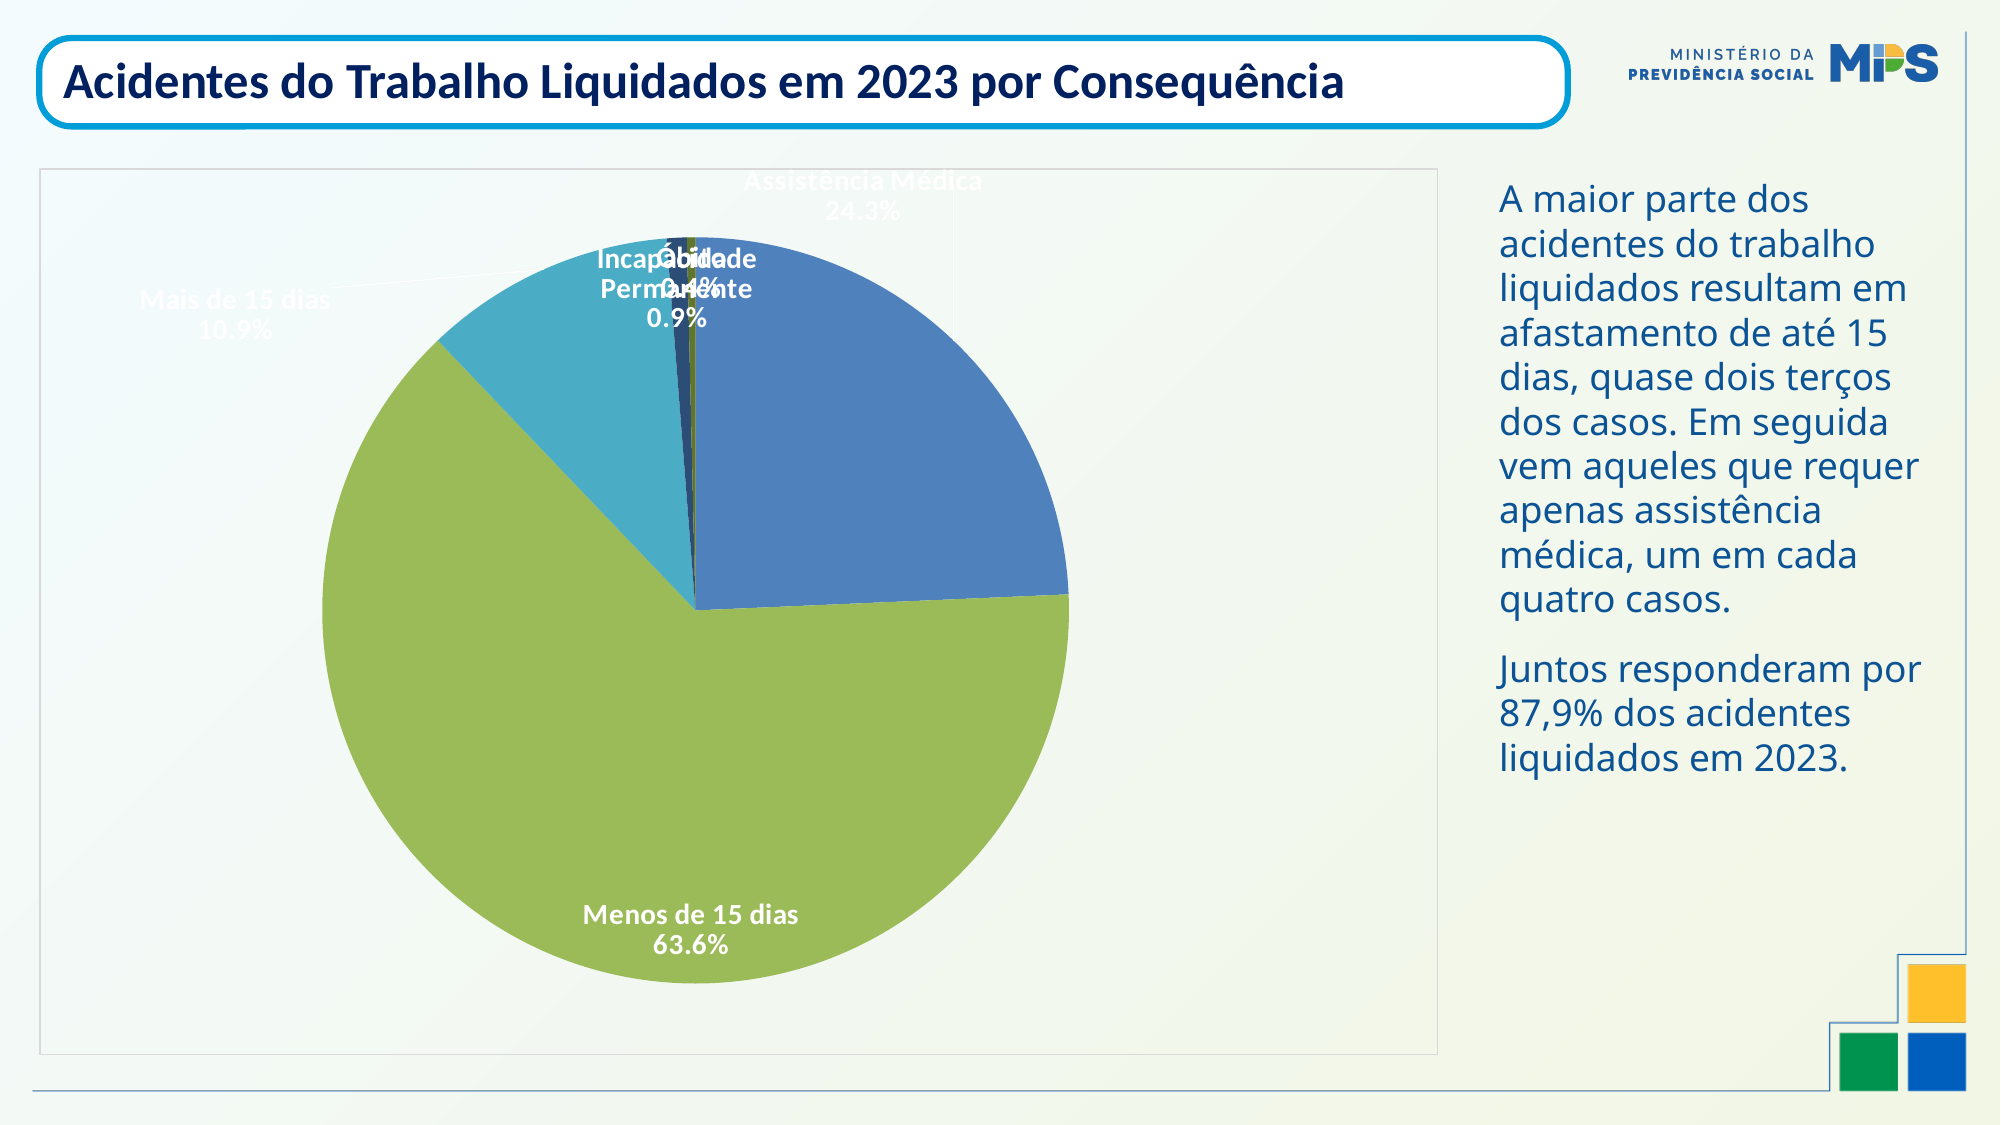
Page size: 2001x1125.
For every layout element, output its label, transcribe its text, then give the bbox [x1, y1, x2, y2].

chart [39, 167, 1439, 1056]
text_box Acidentes do Trabalho Liquidados em 2023 por Consequência [37, 35, 1570, 129]
text_box A maior parte dos acidentes do trabalho liquidados resultam em afastamento de até 15 dias, quase dois terços dos casos. Em seguida vem aqueles que requer apenas assistência médica, um em cada quatro casos. Juntos responderam por 87,9% dos acidentes liquidados em 2023. [1491, 166, 1963, 793]
picture [0, 0, 2000, 1125]
